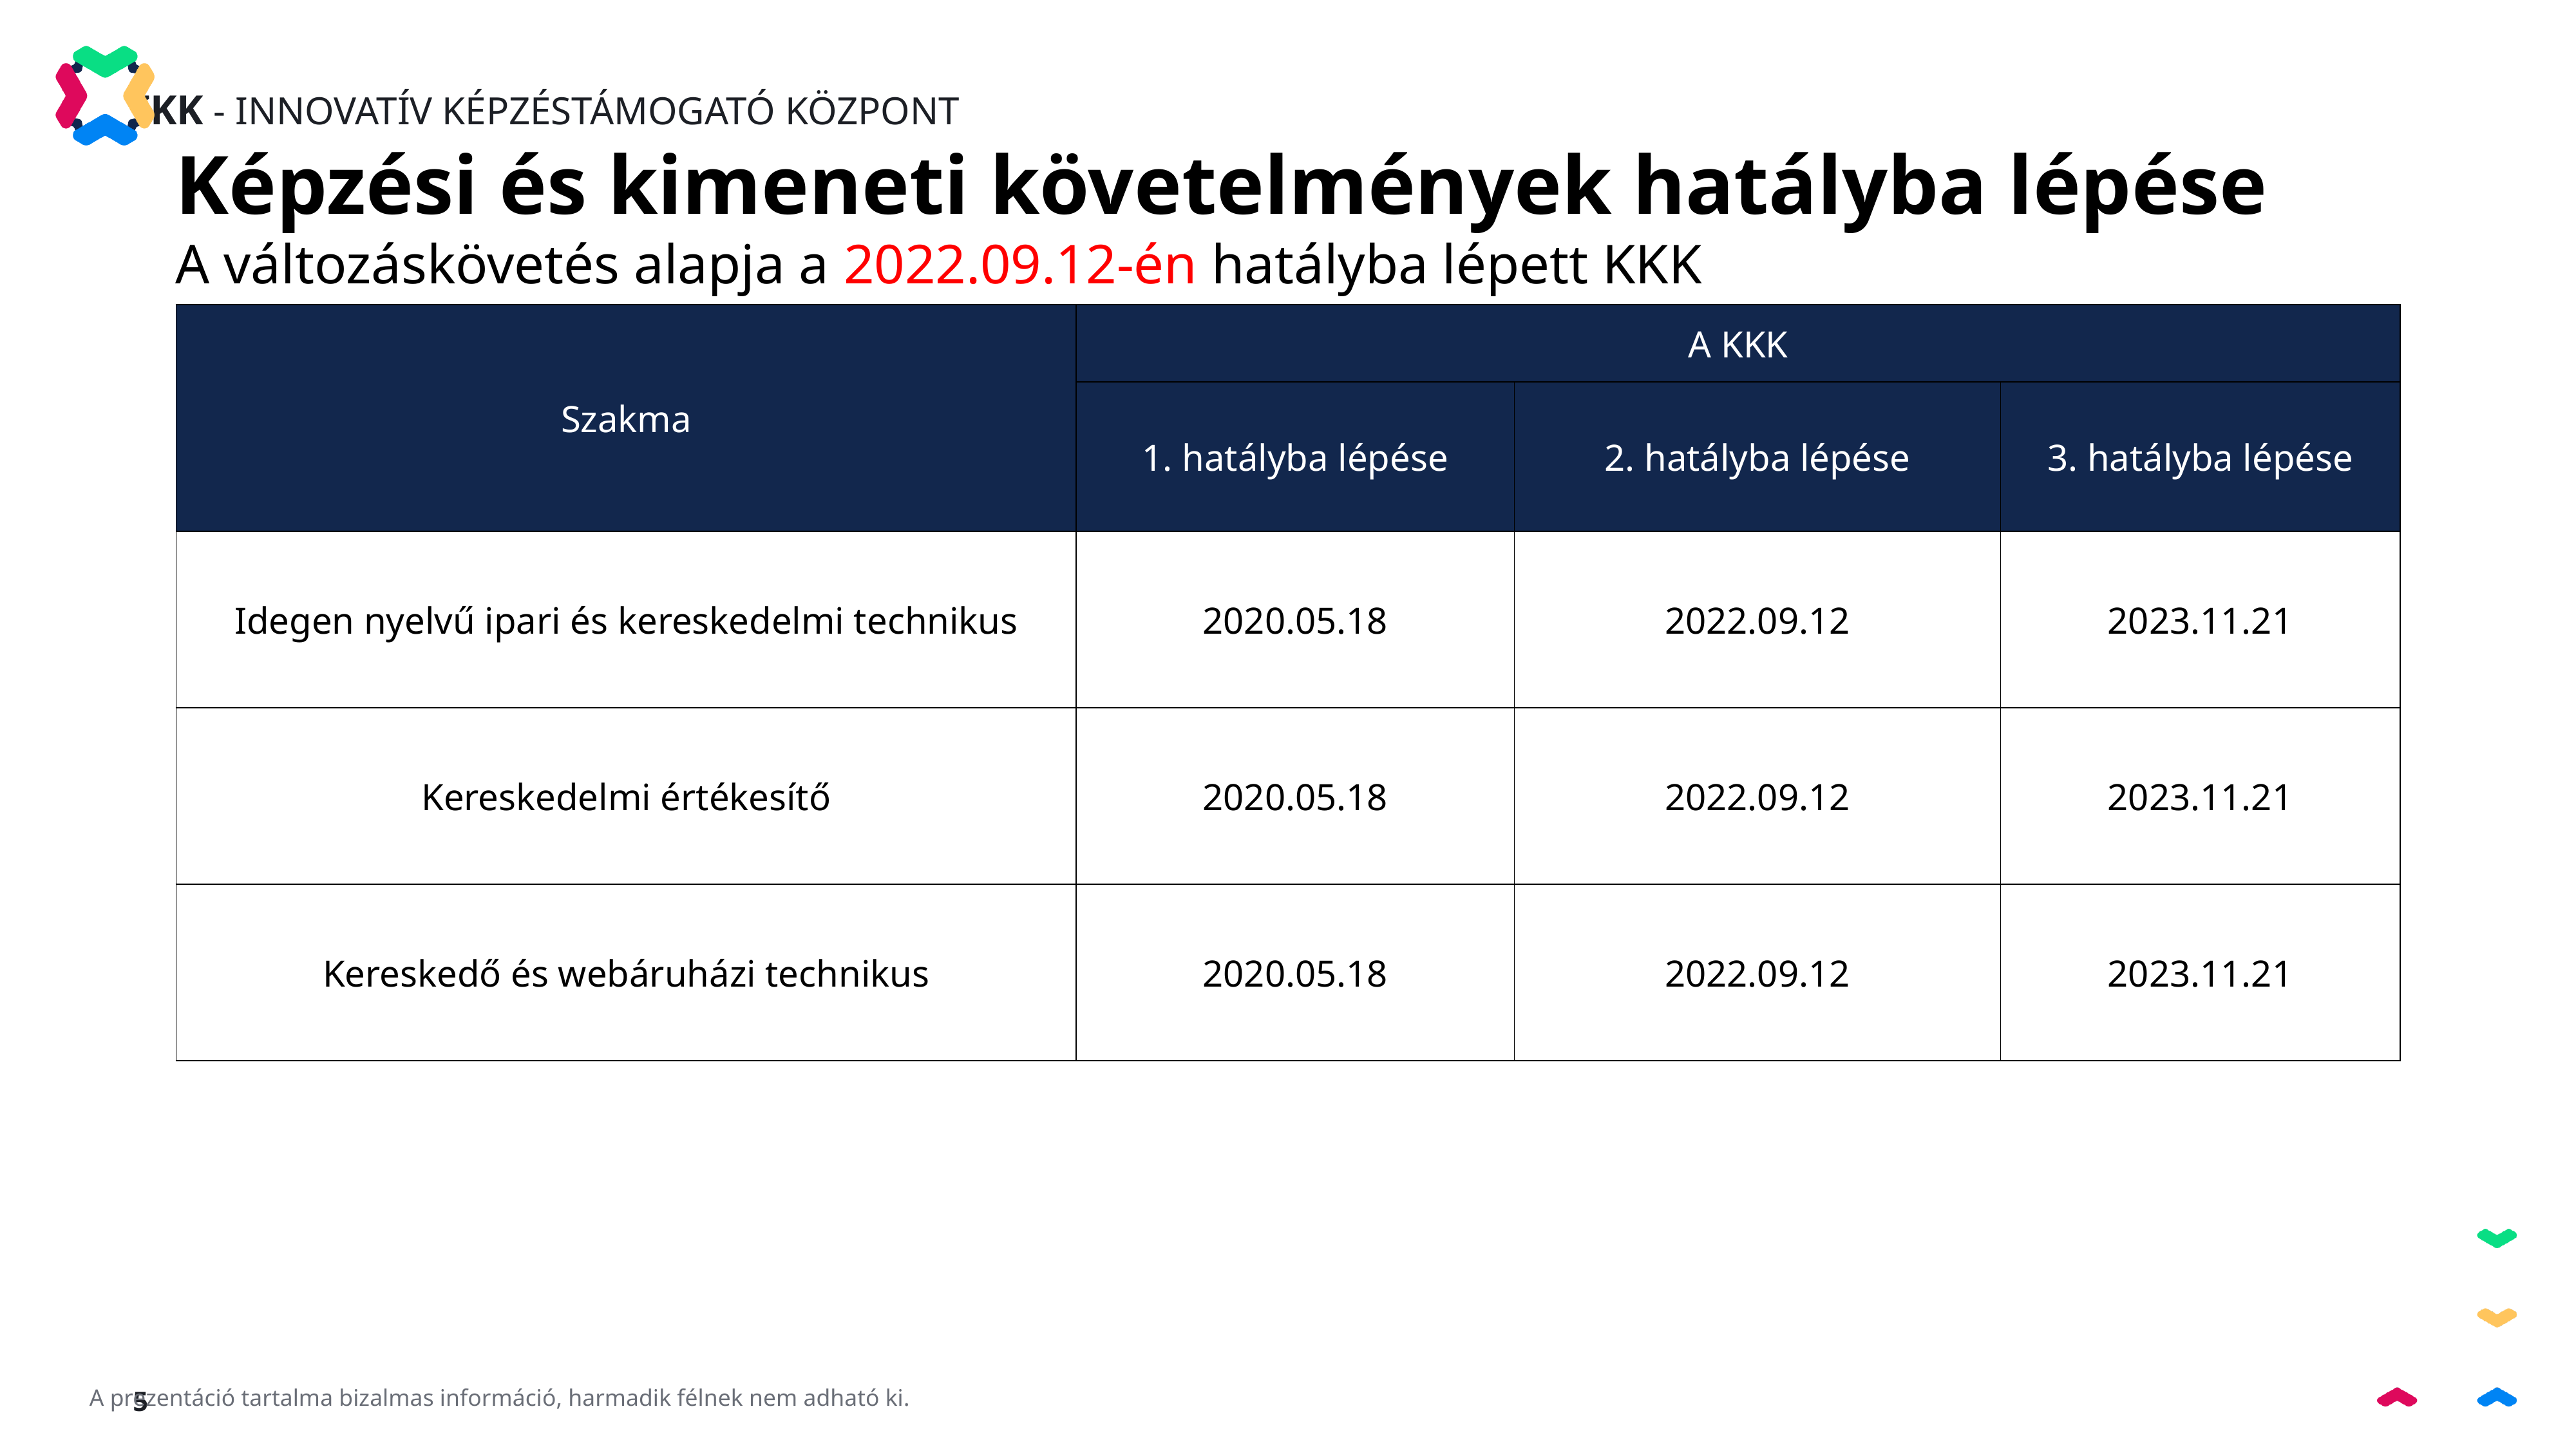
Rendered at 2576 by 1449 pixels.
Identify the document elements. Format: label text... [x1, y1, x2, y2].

table_cell 2023.11.21 [2001, 708, 2400, 884]
table_cell Idegen nyelvű ipari és kereskedelmi technikus [176, 532, 1075, 707]
table_cell Kereskedő és webáruházi technikus [176, 885, 1075, 1060]
table_cell Kereskedelmi értékesítő [176, 708, 1075, 884]
table_cell 2020.05.18 [1077, 708, 1514, 884]
table_cell 2020.05.18 [1077, 532, 1514, 707]
table_cell 2023.11.21 [2001, 532, 2400, 707]
list Képzési és kimeneti követelmények hatályba lépése A változáskövetés alapja a 2022.09.12-én hatályba lépett KKK [175, 133, 2336, 316]
table_cell 2023.11.21 [2001, 885, 2400, 1060]
table_cell 2. hatályba lépése [1515, 383, 2000, 531]
picture [2377, 1229, 2517, 1406]
table_cell 2022.09.12 [1515, 885, 2000, 1060]
table_cell 2020.05.18 [1077, 885, 1514, 1060]
picture [55, 46, 155, 146]
table_cell 2022.09.12 [1515, 708, 2000, 884]
table_cell 3. hatályba lépése [2001, 383, 2400, 531]
table_cell 1. hatályba lépése [1077, 383, 1514, 531]
table_header A KKK [1077, 305, 2400, 381]
table_header Szakma [176, 316, 1075, 531]
table_cell 2022.09.12 [1515, 532, 2000, 707]
